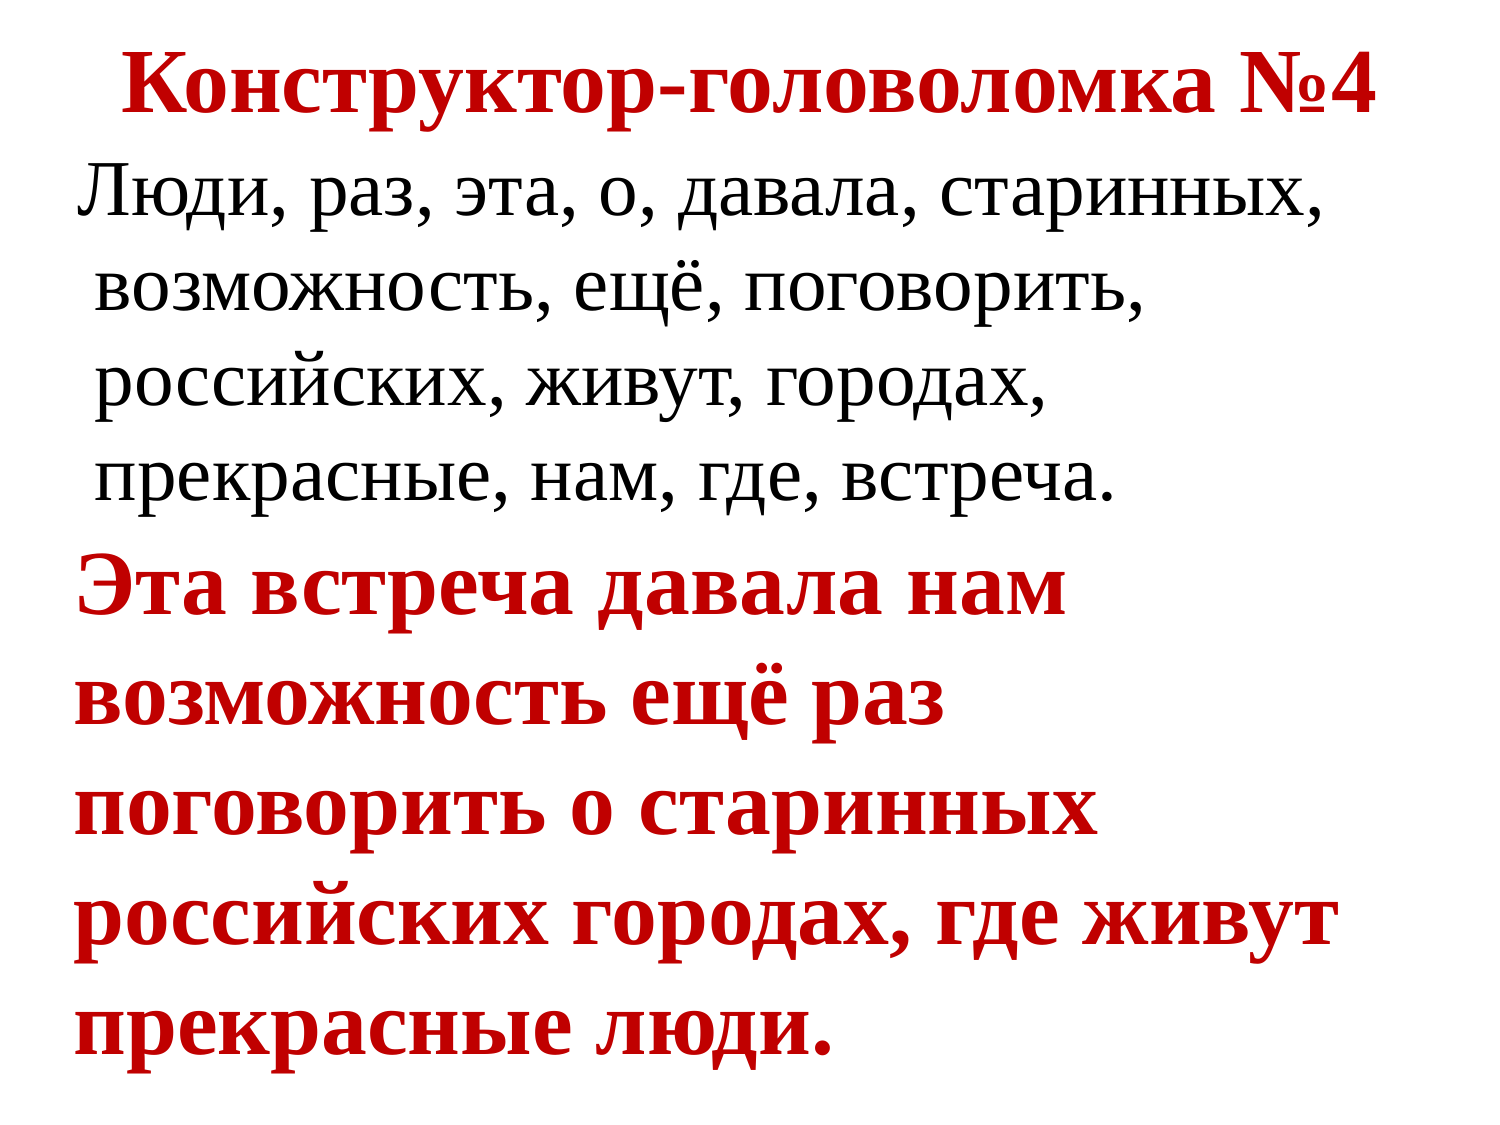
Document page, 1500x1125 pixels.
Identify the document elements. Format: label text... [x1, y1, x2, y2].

title Конструктор-головоломка №4 [75, 0, 1425, 128]
list Люди, раз, эта, о, давала, старинных, возможность, ещё, поговорить, российских, живут, городах, прекрасные, нам, где, встреча. [23, 128, 1465, 528]
text_box Эта встреча давала нам возможность ещё раз поговорить о старинных российских городах, где живут прекрасные люди. [58, 515, 1442, 1081]
